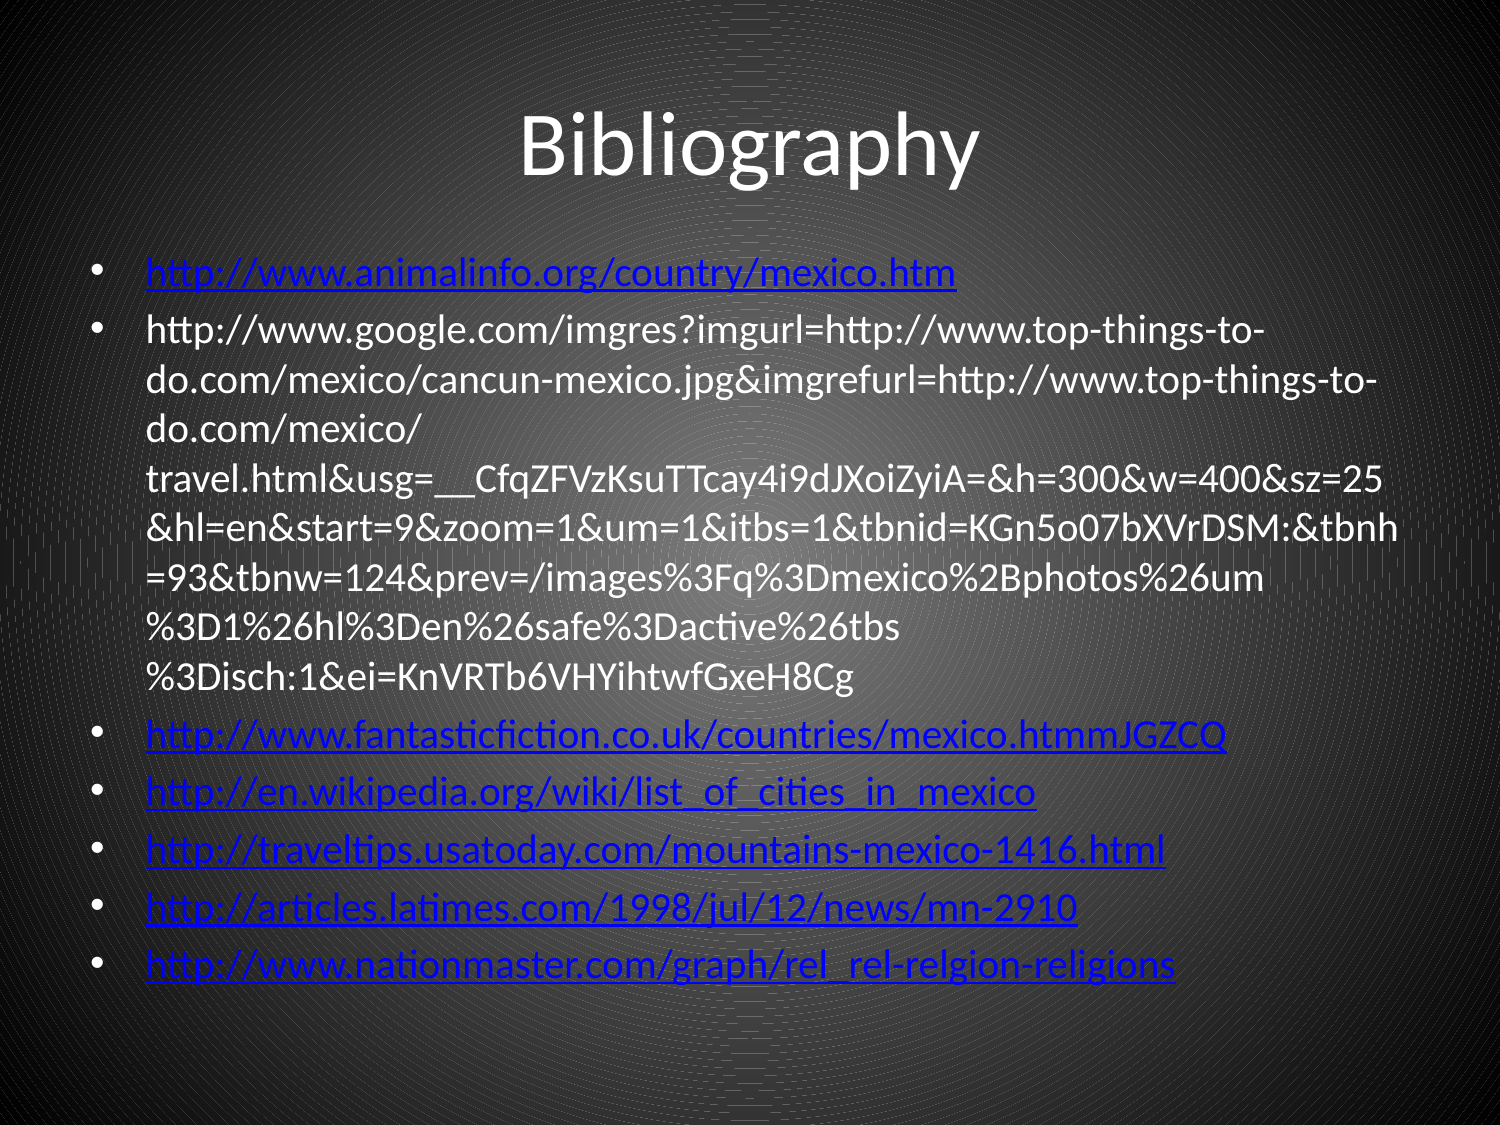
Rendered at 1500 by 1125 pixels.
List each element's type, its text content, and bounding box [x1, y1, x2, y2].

list http://www.animalinfo.org/country/mexico.htm http://www.google.com/imgres?imgurl=http://www.top-things-to-do.com/mexico/cancun-mexico.jpg&imgrefurl=http://www.top-things-to-do.com/mexico/travel.html&usg=__CfqZFVzKsuTTcay4i9dJXoiZyiA=&h=300&w=400&sz=25&hl=en&start=9&zoom=1&um=1&itbs=1&tbnid=KGn5o07bXVrDSM:&tbnh=93&tbnw=124&prev=/images%3Fq%3Dmexico%2Bphotos%26um%3D1%26hl%3Den%26safe%3Dactive%26tbs%3Disch:1&ei=KnVRTb6VHYihtwfGxeH8Cg http://www.fantasticfiction.co.uk/countries/mexico.htmmJGZCQ http://en.wikipedia.org/wiki/list_of_cities_in_mexico http://traveltips.usatoday.com/mountains-mexico-1416.html http://articles.latimes.com/1998/jul/12/news/mn-2910 http://www.nationmaster.com/graph/rel_rel-relgion-religions [75, 237, 1425, 1000]
title Bibliography [75, 45, 1425, 233]
